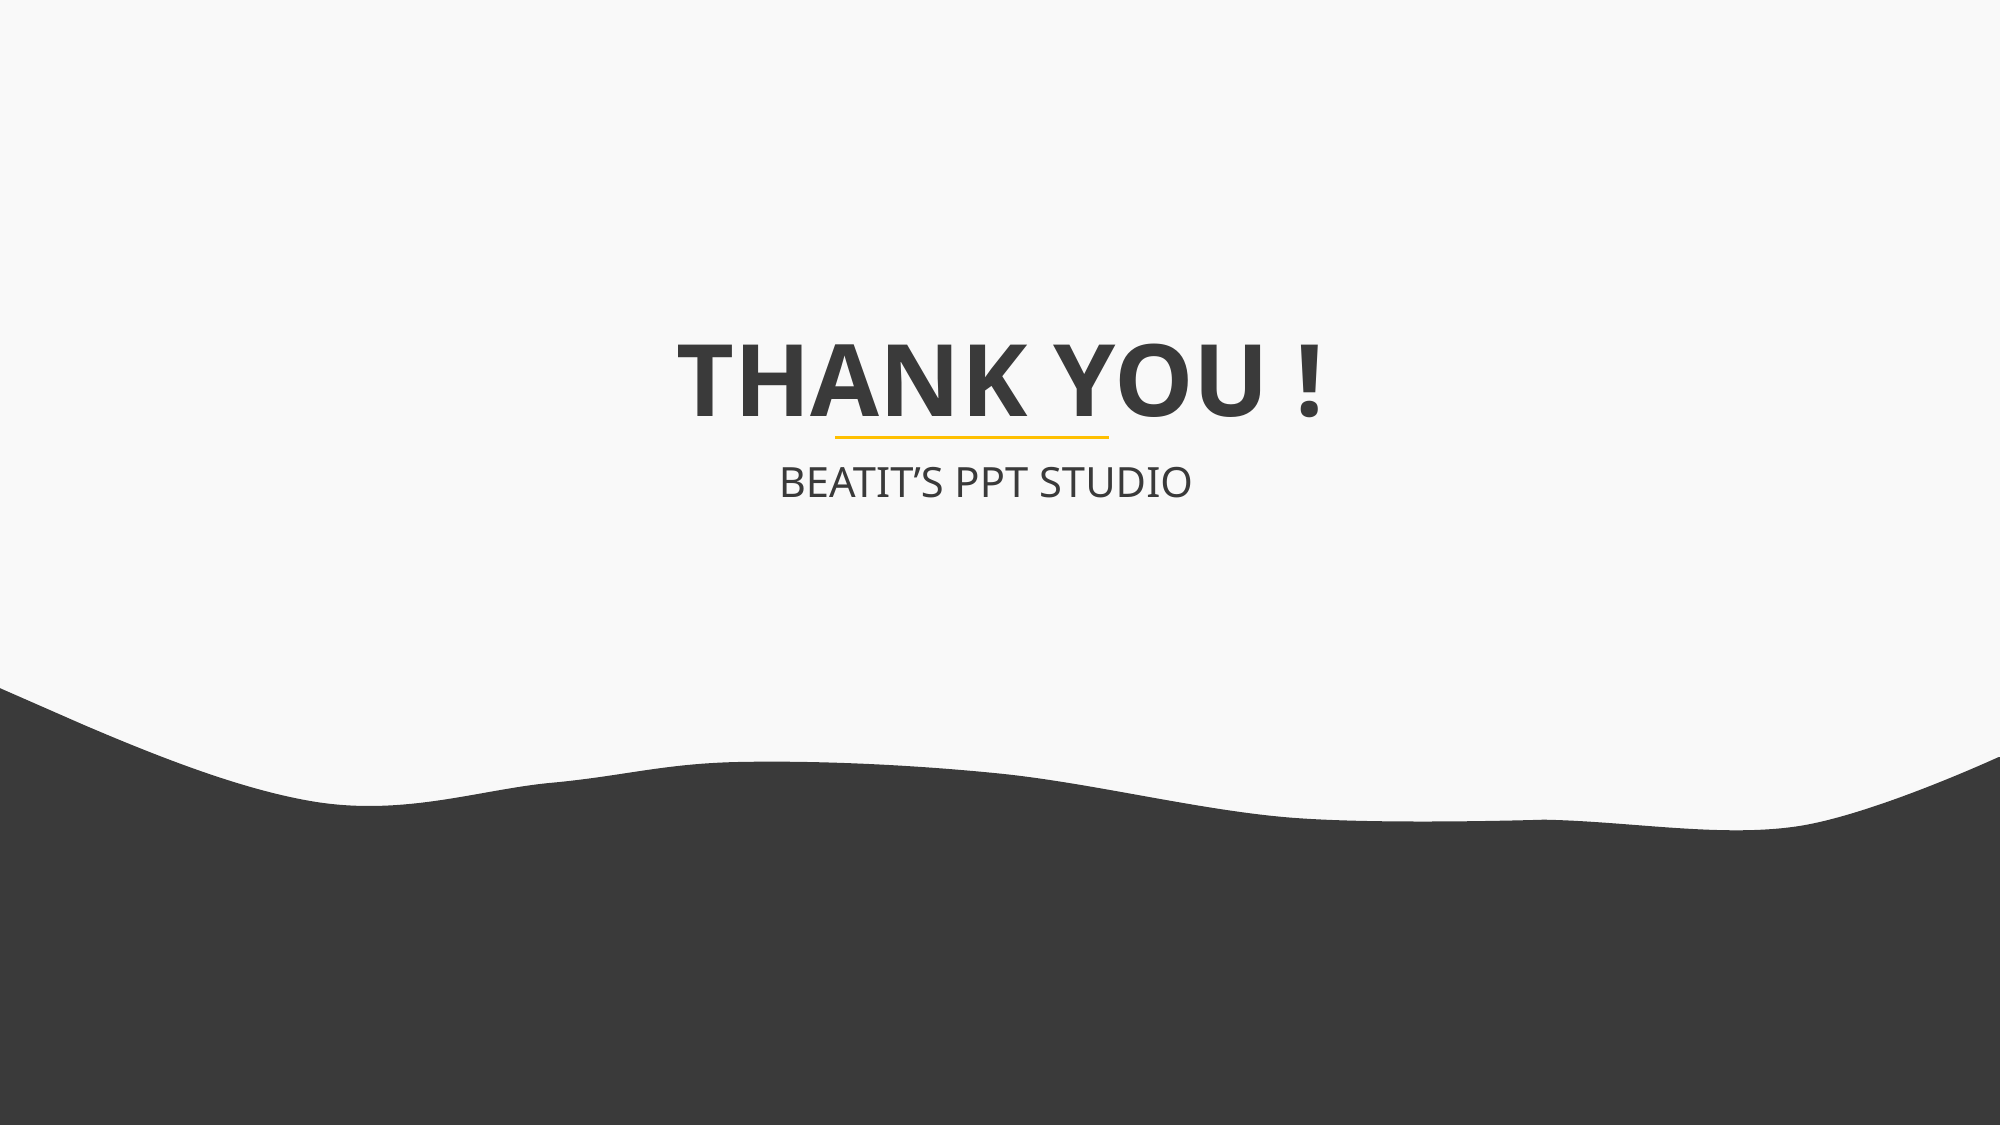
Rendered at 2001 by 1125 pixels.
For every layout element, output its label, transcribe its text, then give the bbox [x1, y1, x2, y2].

text_box [0, 687, 2000, 1125]
text_box BEATIT’S PPT STUDIO [763, 448, 1321, 514]
text_box THANK YOU ! [640, 308, 1360, 444]
